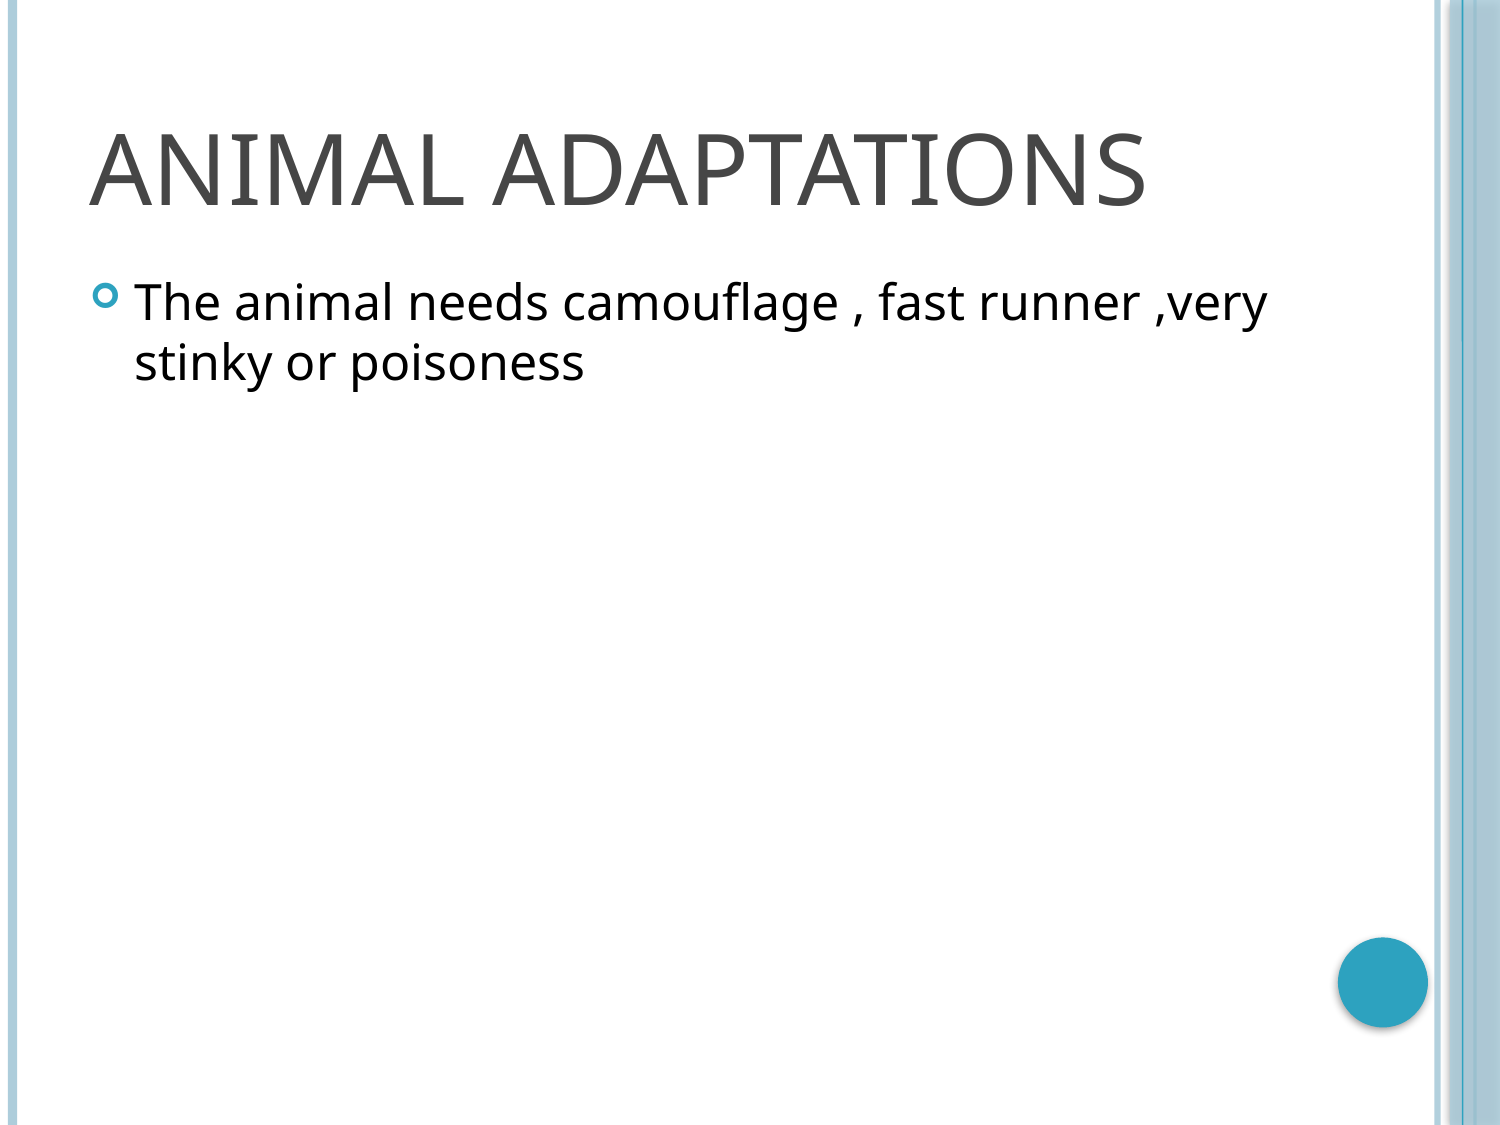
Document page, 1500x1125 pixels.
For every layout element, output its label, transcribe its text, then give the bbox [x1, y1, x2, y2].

list The animal needs camouflage , fast runner ,very stinky or poisoness [75, 262, 1300, 1062]
title Animal Adaptations [75, 45, 1300, 233]
